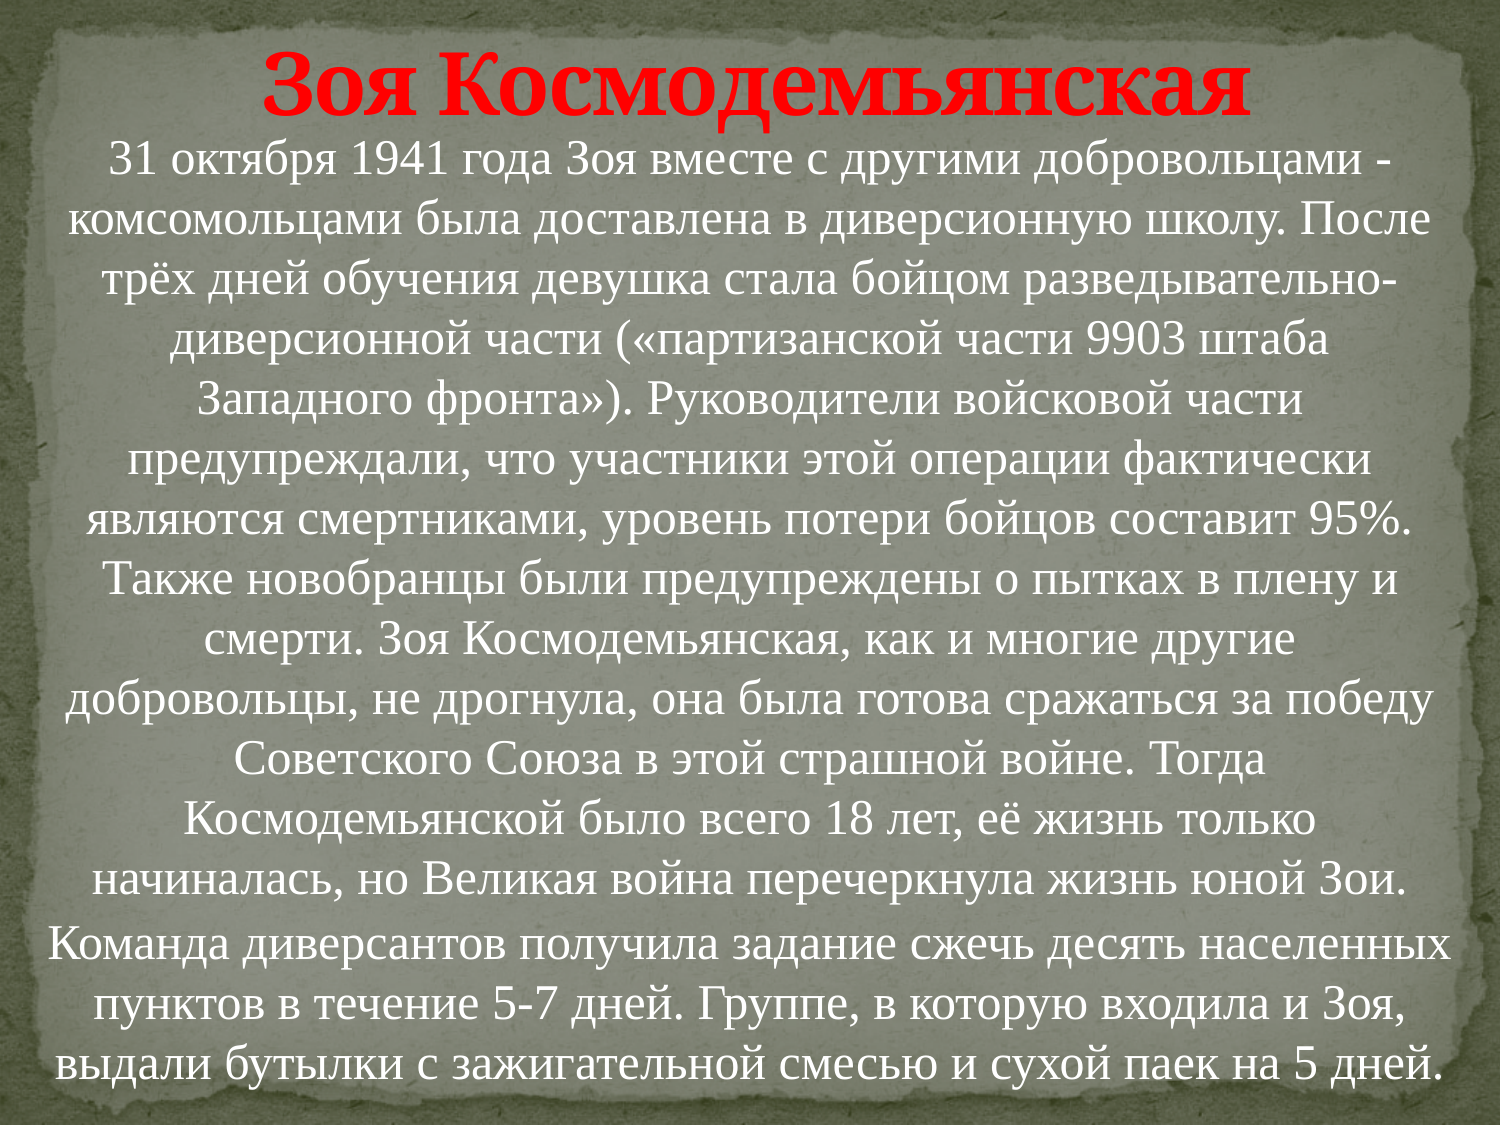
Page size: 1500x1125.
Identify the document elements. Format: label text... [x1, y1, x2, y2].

title Зоя Космодемьянская [81, 0, 1433, 117]
text_box 31 октября 1941 года Зоя вместе с другими добровольцами - комсомольцами была доставлена в диверсионную школу. После трёх дней обучения девушка стала бойцом разведывательно-диверсионной части («партизанской части 9903 штаба Западного фронта»). Руководители войсковой части предупреждали, что участники этой операции фактически являются смертниками, уровень потери бойцов составит 95%. Также новобранцы были предупреждены о пытках в плену и смерти. Зоя Космодемьянская, как и многие другие добровольцы, не дрогнула, она была готова сражаться за победу Советского Союза в этой страшной войне. Тогда Космодемьянской было всего 18 лет, её жизнь только начиналась, но Великая война перечеркнула жизнь юной Зои. [46, 117, 1454, 902]
text_box Команда диверсантов получила задание сжечь десять населенных пунктов в течение 5-7 дней. Группе, в которую входила и Зоя, выдали бутылки с зажигательной смесью и сухой паек на 5 дней. [0, 902, 1500, 1098]
